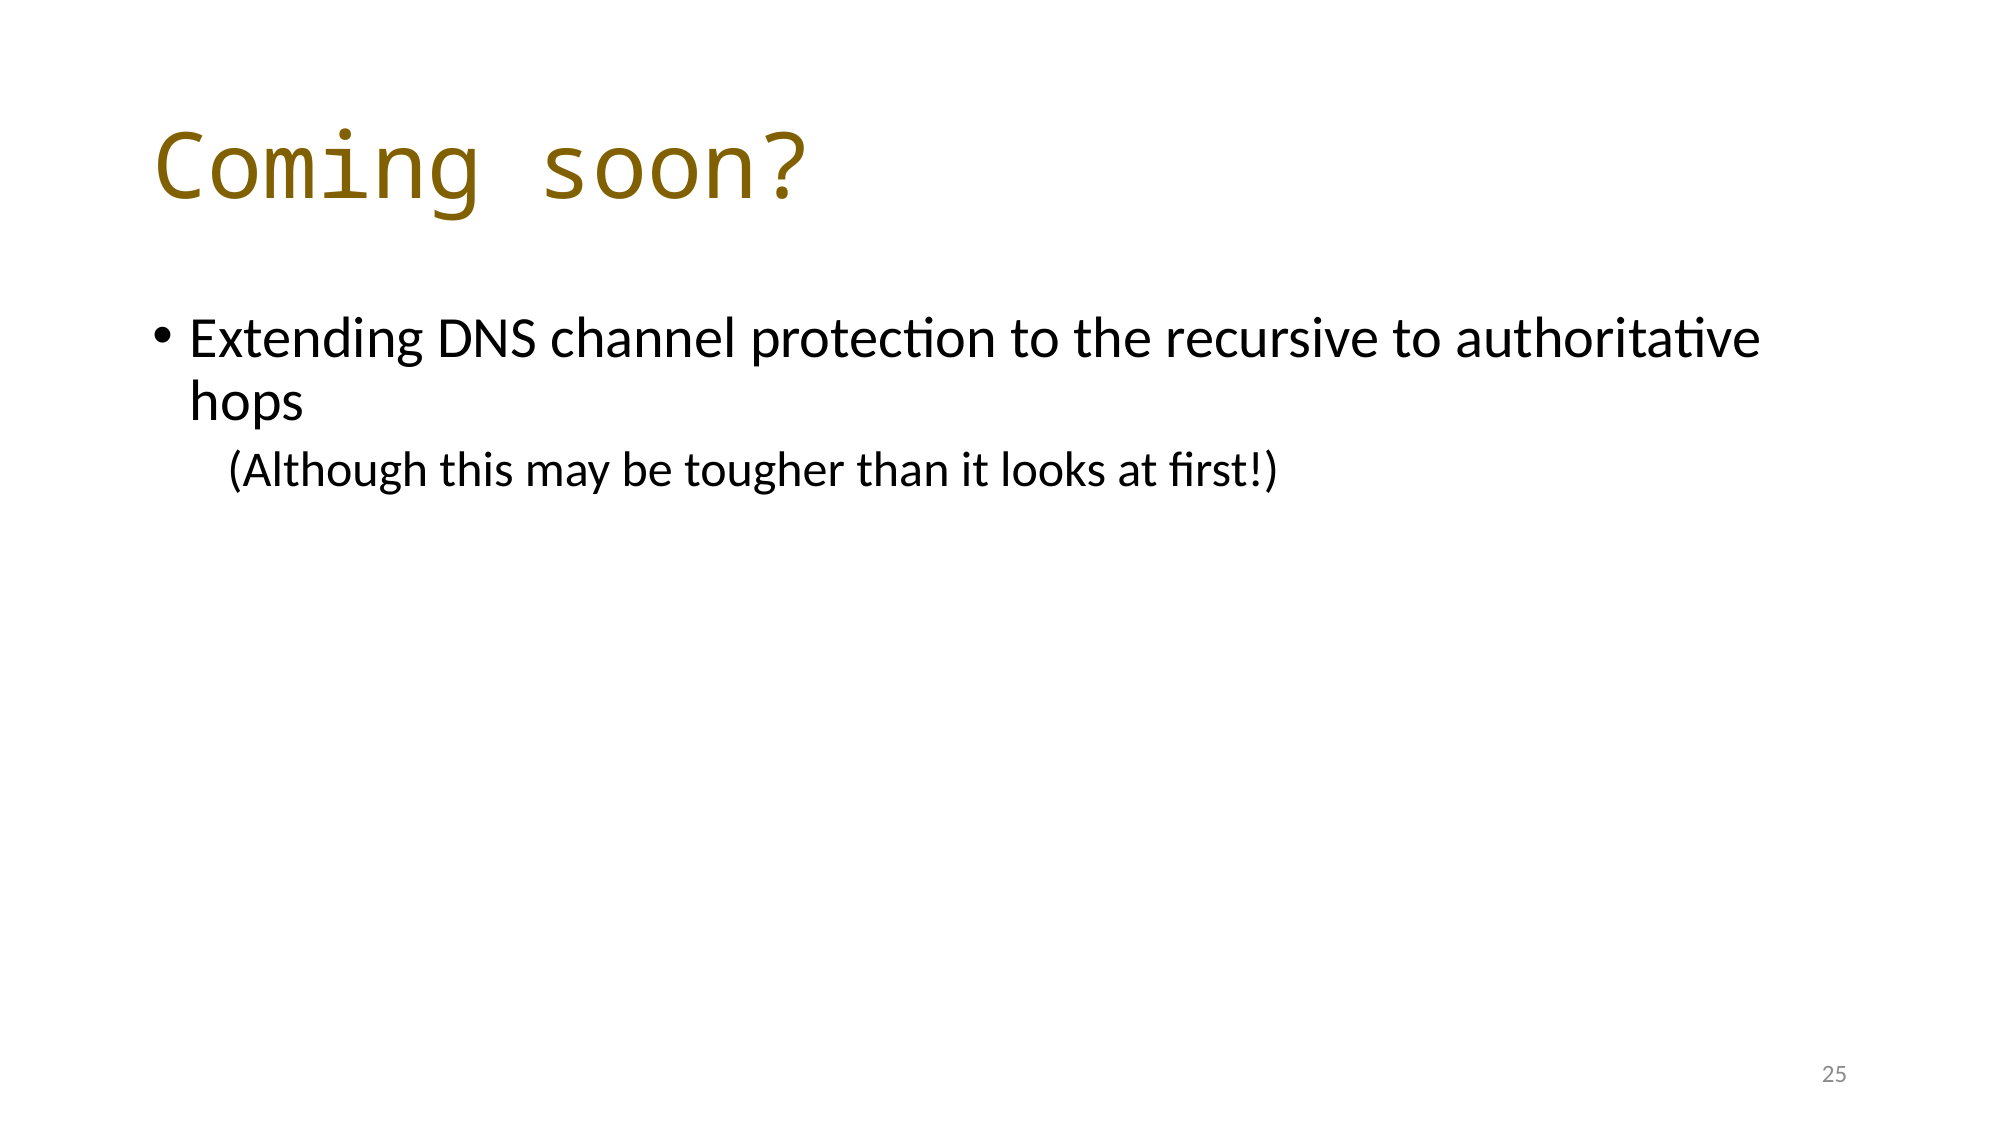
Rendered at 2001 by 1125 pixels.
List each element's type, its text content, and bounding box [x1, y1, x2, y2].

list Extending DNS channel protection to the recursive to authoritative hops (Although this may be tougher than it looks at first!) [137, 299, 1863, 1014]
title Coming soon? [137, 59, 1863, 278]
slide_number 25 [1412, 1042, 1863, 1103]
